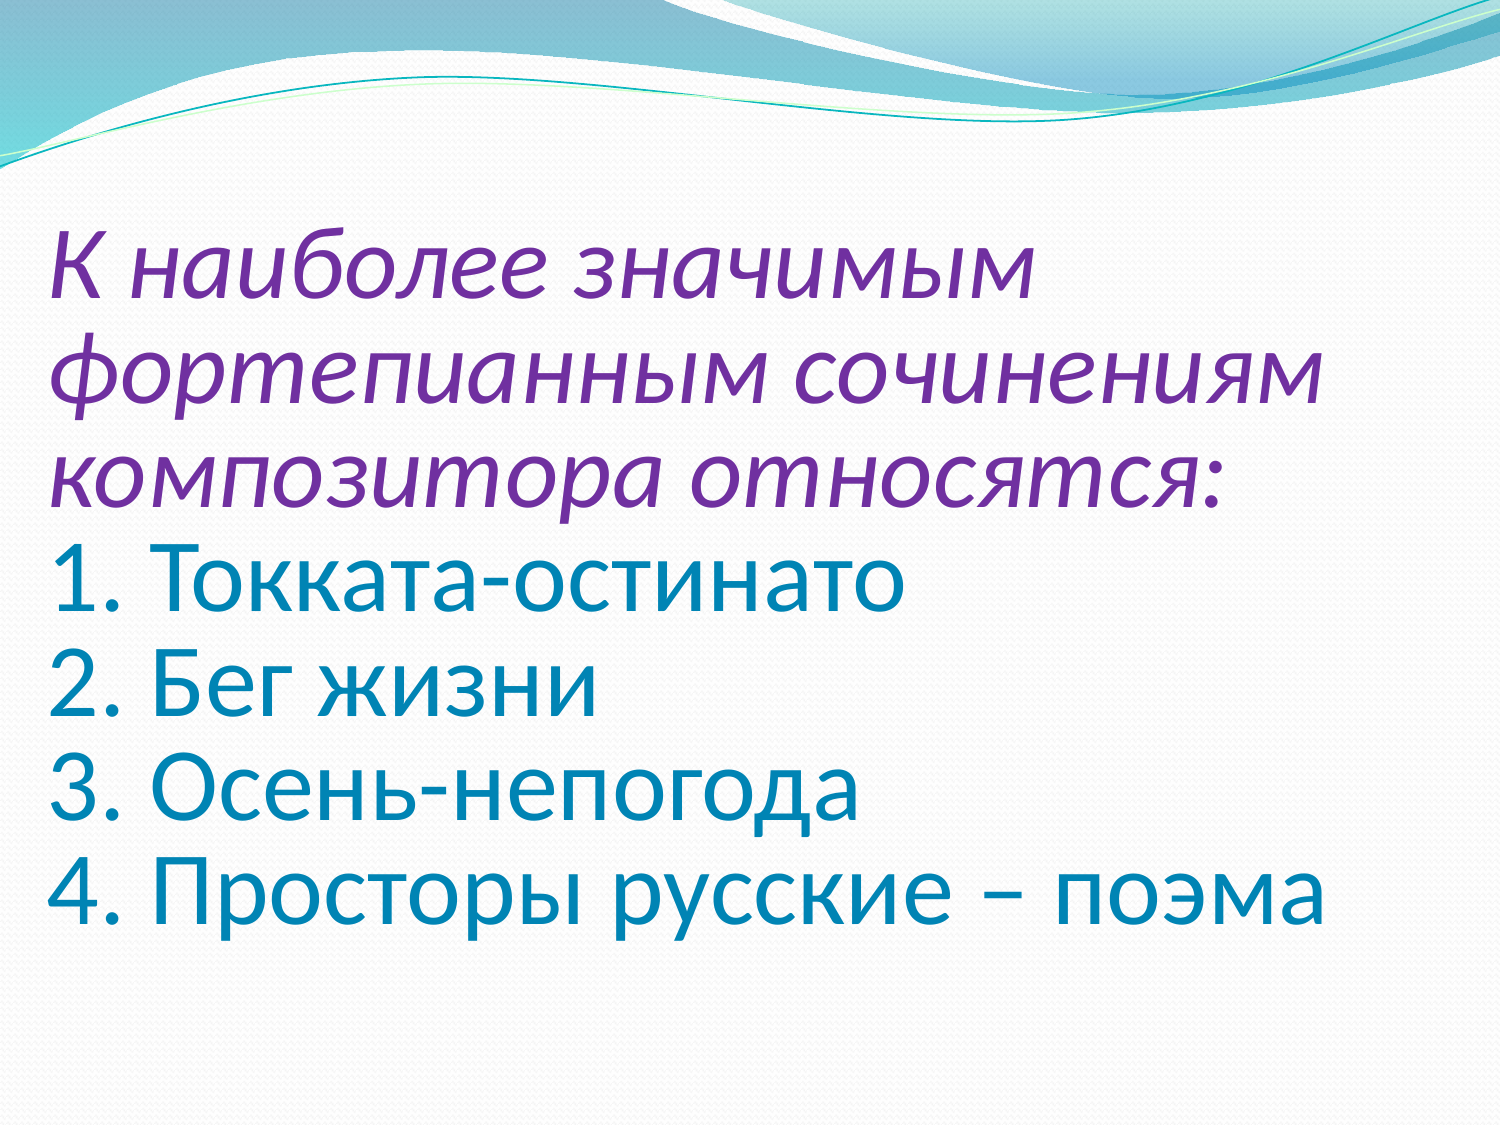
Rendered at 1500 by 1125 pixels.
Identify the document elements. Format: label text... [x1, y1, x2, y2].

title К наиболее значимым фортепианным сочинениям композитора относятся: 1. Токката-остинато 2. Бег жизни 3. Осень-непогода 4. Просторы русские – поэма [46, 115, 1454, 1055]
